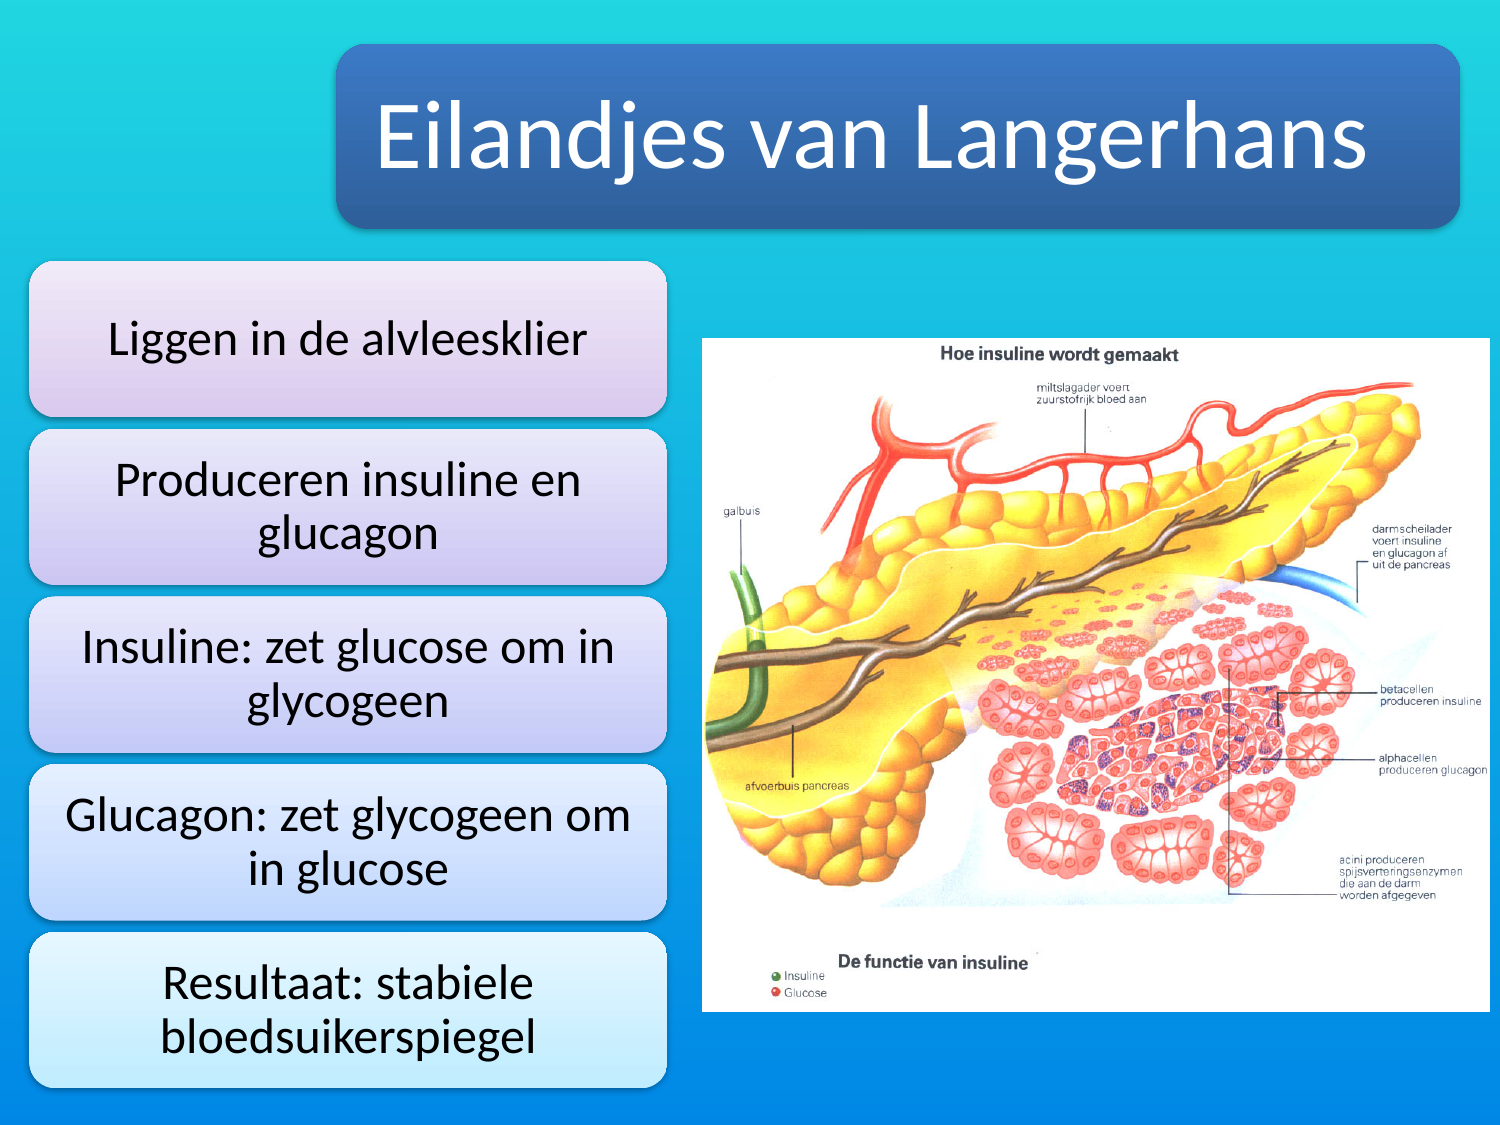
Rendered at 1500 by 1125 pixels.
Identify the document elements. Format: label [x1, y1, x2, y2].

list [29, 255, 668, 1095]
text_box [336, 42, 1461, 231]
picture [697, 891, 701, 902]
picture [675, 337, 1500, 1012]
